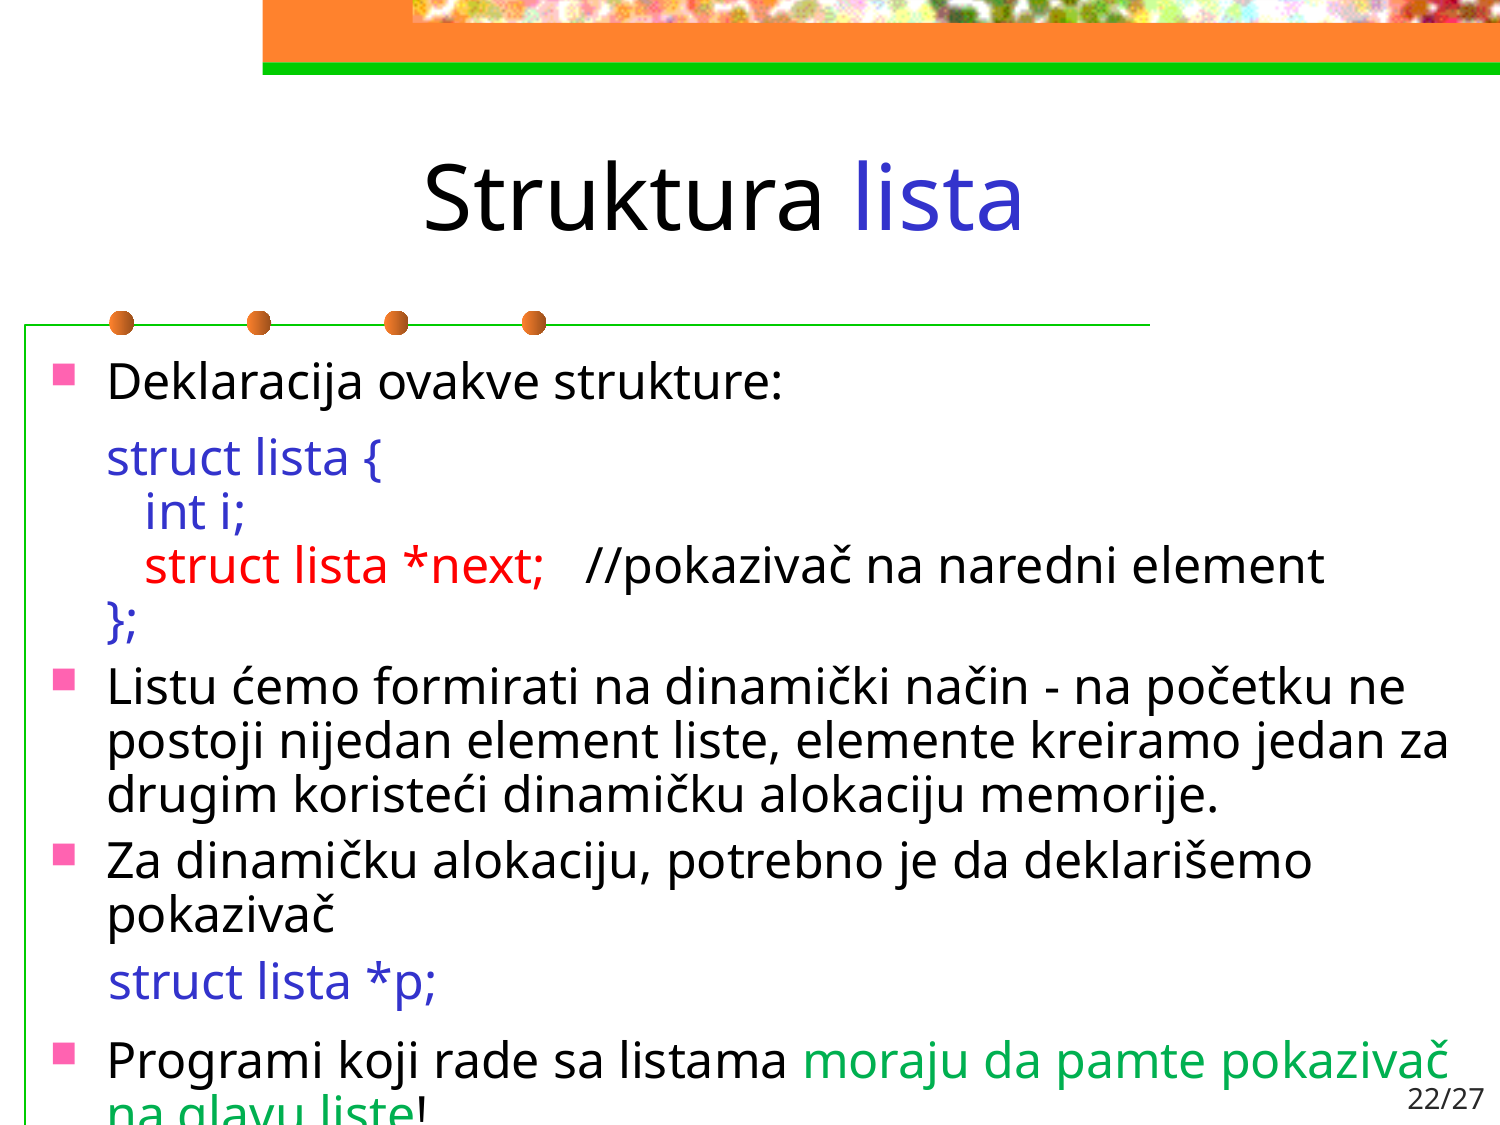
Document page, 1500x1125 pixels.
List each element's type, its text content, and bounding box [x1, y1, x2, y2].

list Deklaracija ovakve strukture: struct lista { int i; struct lista *next; //pokazivač na naredni element }; Listu ćemo formirati na dinamički način - na početku ne postoji nijedan element liste, elemente kreiramo jedan za drugim koristeći dinamičku alokaciju memorije. Za dinamičku alokaciju, potrebno je da deklarišemo pokazivač struct lista *p; Programi koji rade sa listama moraju da pamte pokazivač na glavu liste! [34, 348, 1488, 1099]
title Struktura lista [87, 99, 1363, 288]
text_box 22/27 [1374, 1072, 1500, 1123]
picture [412, 0, 1500, 23]
